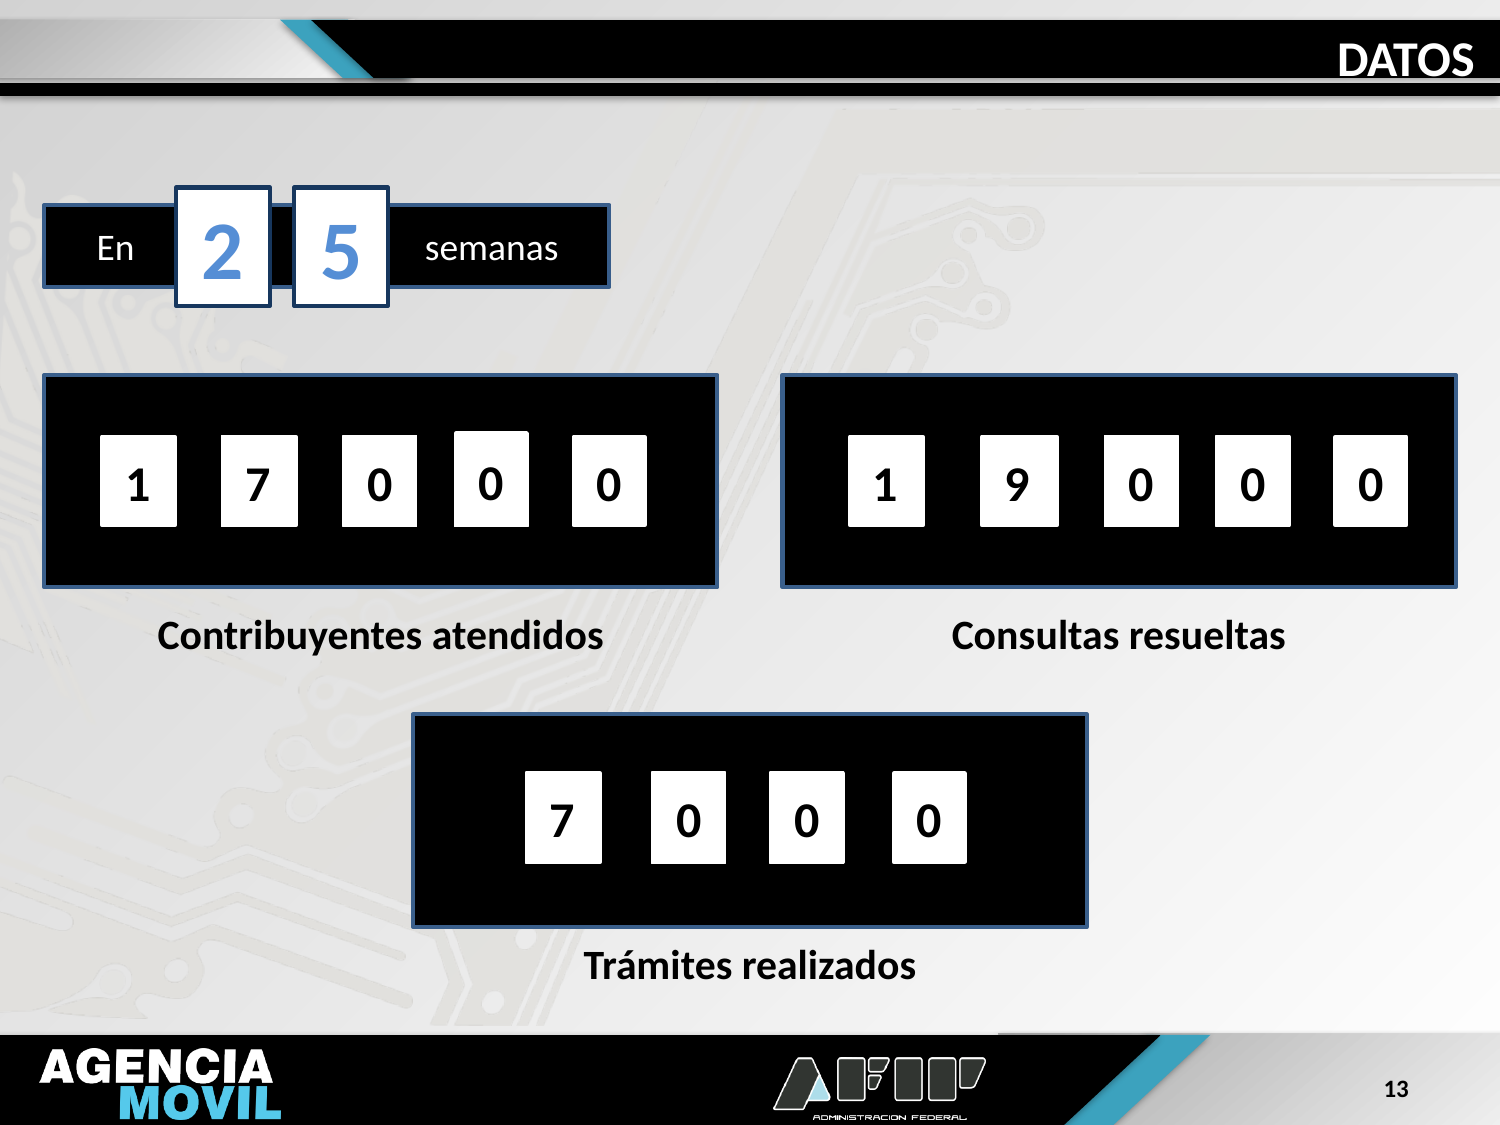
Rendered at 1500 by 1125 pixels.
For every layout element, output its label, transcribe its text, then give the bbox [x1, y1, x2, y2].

text_box [780, 373, 1458, 589]
text_box 9 [980, 435, 1055, 527]
text_box [390, 203, 611, 289]
text_box 0 [1215, 435, 1290, 527]
text_box 0 [572, 435, 647, 527]
picture [773, 1057, 986, 1120]
text_box 5 [292, 185, 390, 308]
text_box Trámites realizados [487, 930, 1012, 996]
text_box 7 [525, 771, 600, 864]
text_box Contribuyentes atendidos [113, 600, 649, 666]
text_box 0 [769, 771, 844, 864]
text_box En [81, 215, 176, 276]
text_box [272, 203, 292, 289]
text_box [42, 373, 719, 589]
text_box 7 [221, 435, 295, 527]
text_box 0 [651, 771, 726, 864]
text_box [42, 203, 174, 289]
text_box [411, 712, 1089, 929]
text_box 2 [174, 185, 272, 308]
text_box Consultas resueltas [882, 600, 1356, 666]
text_box semanas [410, 215, 621, 276]
text_box 0 [892, 771, 967, 864]
text_box 0 [1333, 435, 1408, 527]
text_box 0 [454, 434, 529, 526]
text_box 1 [100, 435, 175, 527]
text_box 0 [342, 435, 417, 527]
text_box 0 [1104, 435, 1179, 527]
picture [39, 1048, 281, 1120]
text_box DATOS [549, 18, 1490, 94]
text_box 1 [848, 435, 923, 527]
slide_number 13 [1368, 1065, 1500, 1114]
